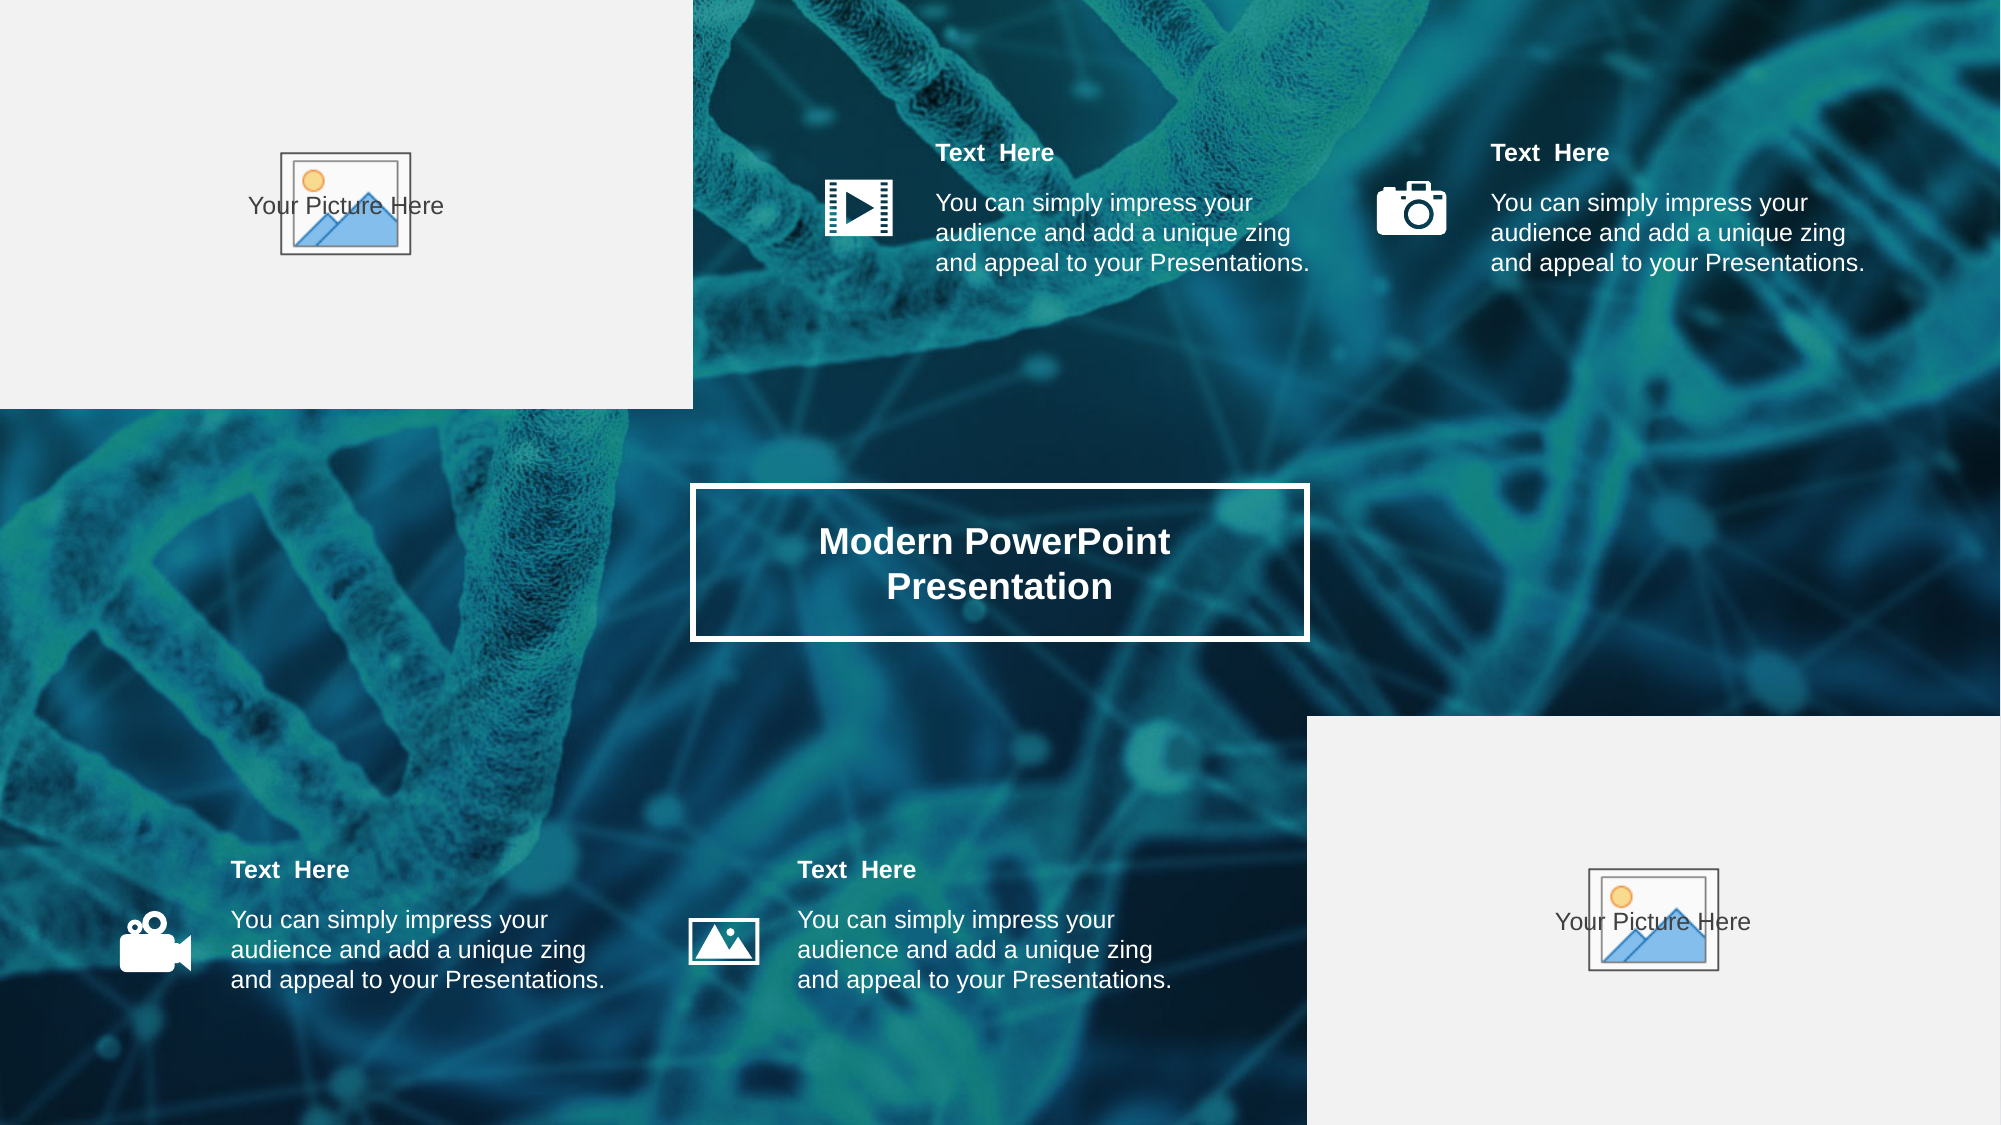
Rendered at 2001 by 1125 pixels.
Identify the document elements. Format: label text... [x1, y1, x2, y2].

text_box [782, 846, 1215, 1003]
picture [0, 0, 2001, 1125]
text_box [1375, 180, 1448, 236]
text_box [692, 485, 1308, 640]
text_box [824, 179, 894, 237]
text_box Modern PowerPoint Presentation [740, 509, 1260, 615]
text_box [1475, 128, 1908, 286]
text_box [688, 917, 760, 966]
text_box [118, 909, 192, 974]
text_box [215, 846, 648, 1003]
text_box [920, 128, 1353, 286]
